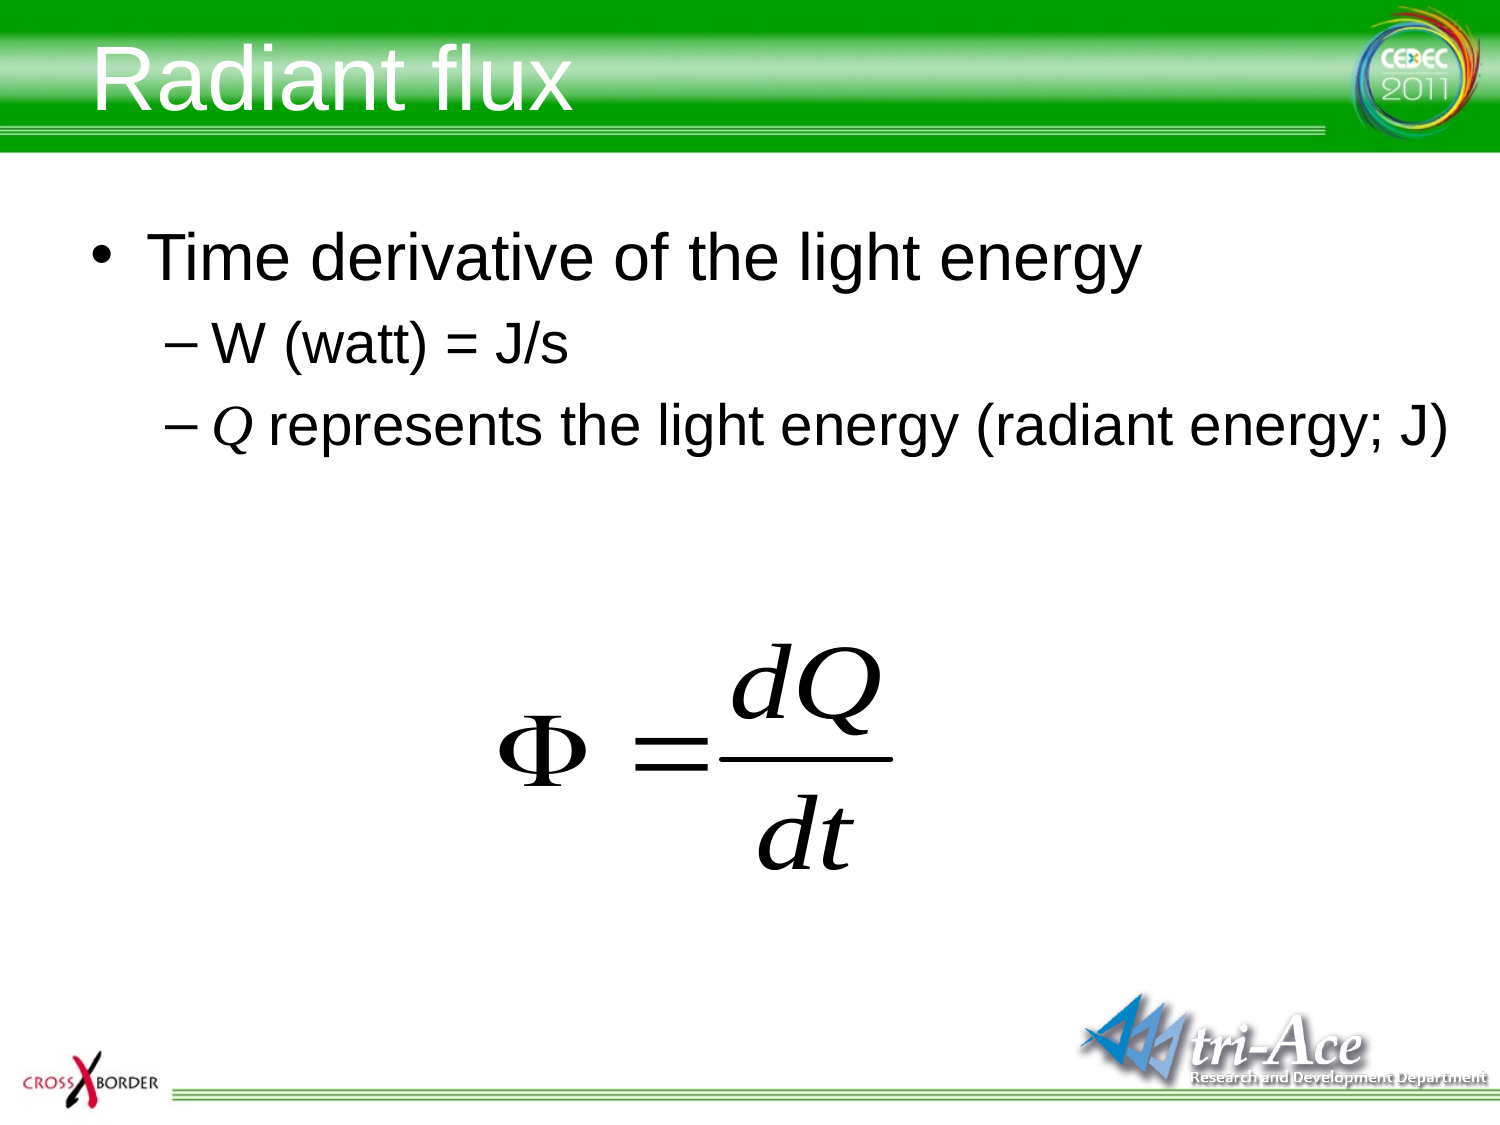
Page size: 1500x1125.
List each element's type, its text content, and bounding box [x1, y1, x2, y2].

picture [0, 987, 1500, 1125]
list Time derivative of the light energy W (watt) = J/s Q represents the light energy (radiant energy; J) [74, 206, 1471, 993]
picture [0, 0, 1500, 155]
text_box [478, 616, 916, 894]
title Radiant flux [74, 7, 1426, 140]
